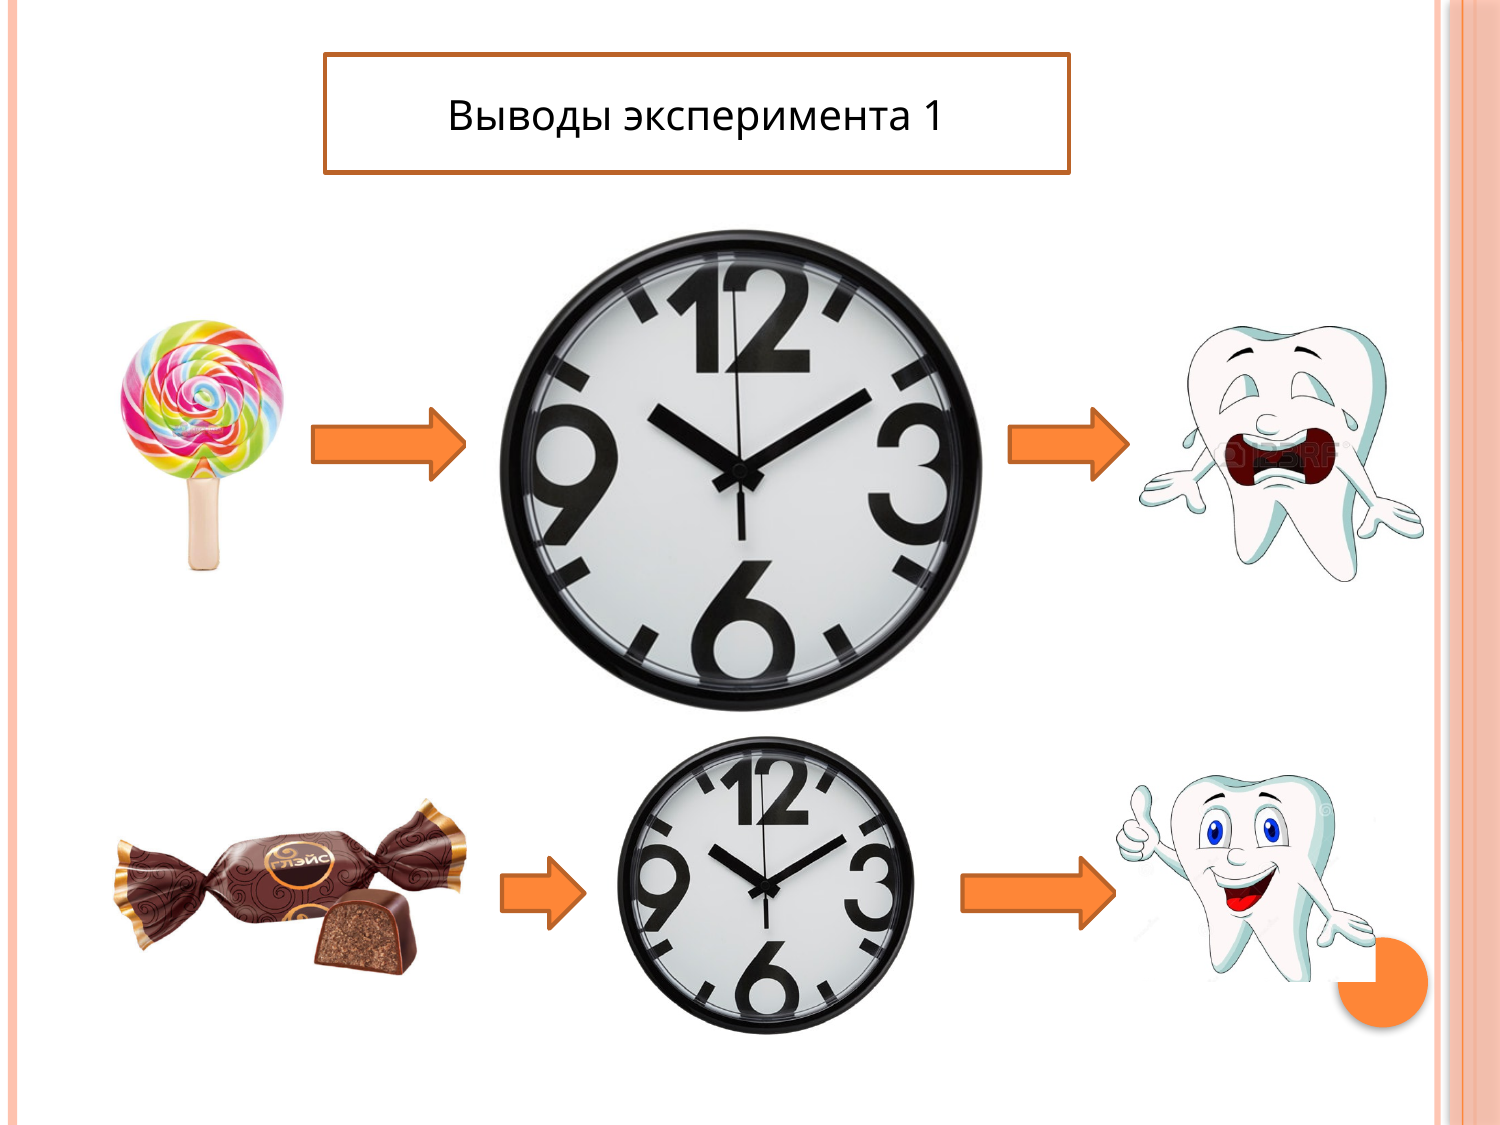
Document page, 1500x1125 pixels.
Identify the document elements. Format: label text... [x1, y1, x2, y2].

picture [1139, 325, 1424, 583]
picture [111, 798, 468, 977]
text_box [1020, 406, 1130, 482]
text_box [960, 855, 1109, 931]
text_box [337, 406, 460, 482]
picture [465, 195, 1016, 1055]
text_box [499, 855, 587, 931]
picture [64, 313, 332, 576]
text_box Выводы эксперимента 1 [323, 52, 1071, 175]
picture [1115, 774, 1377, 982]
